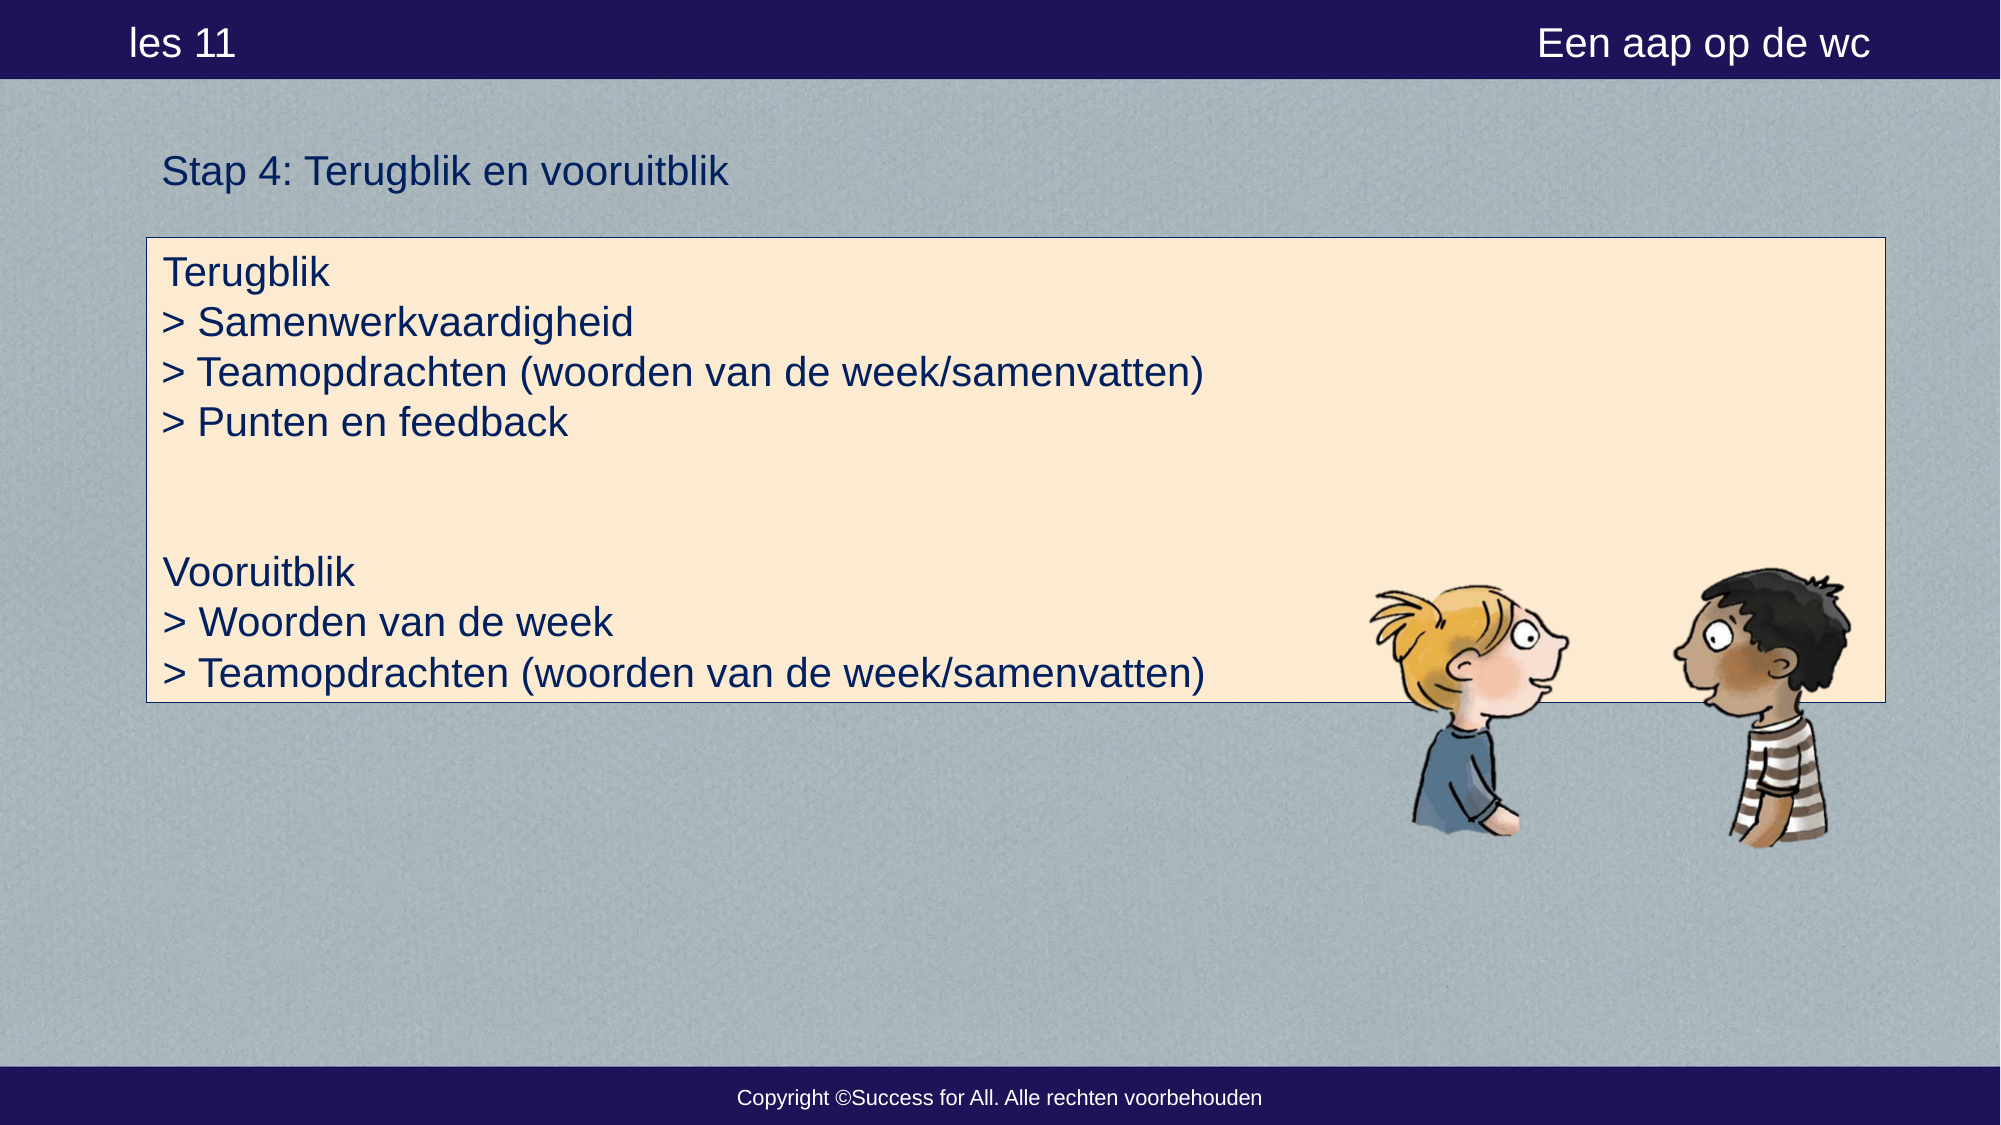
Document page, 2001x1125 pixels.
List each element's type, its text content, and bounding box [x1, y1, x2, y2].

text_box les 11 [114, 8, 354, 73]
text_box Terugblik > Samenwerkvaardigheid > Teamopdrachten (woorden van de week/samenvatten) > Punten en feedback Vooruitblik > Woorden van de week > Teamopdrachten (woorden van de week/samenvatten) [146, 237, 1886, 703]
text_box Stap 4: Terugblik en vooruitblik [146, 136, 939, 201]
text_box Copyright ©Success for All. Alle rechten voorbehouden [0, 1076, 2000, 1125]
picture [0, 0, 2001, 1125]
text_box Een aap op de wc [999, 8, 1886, 73]
